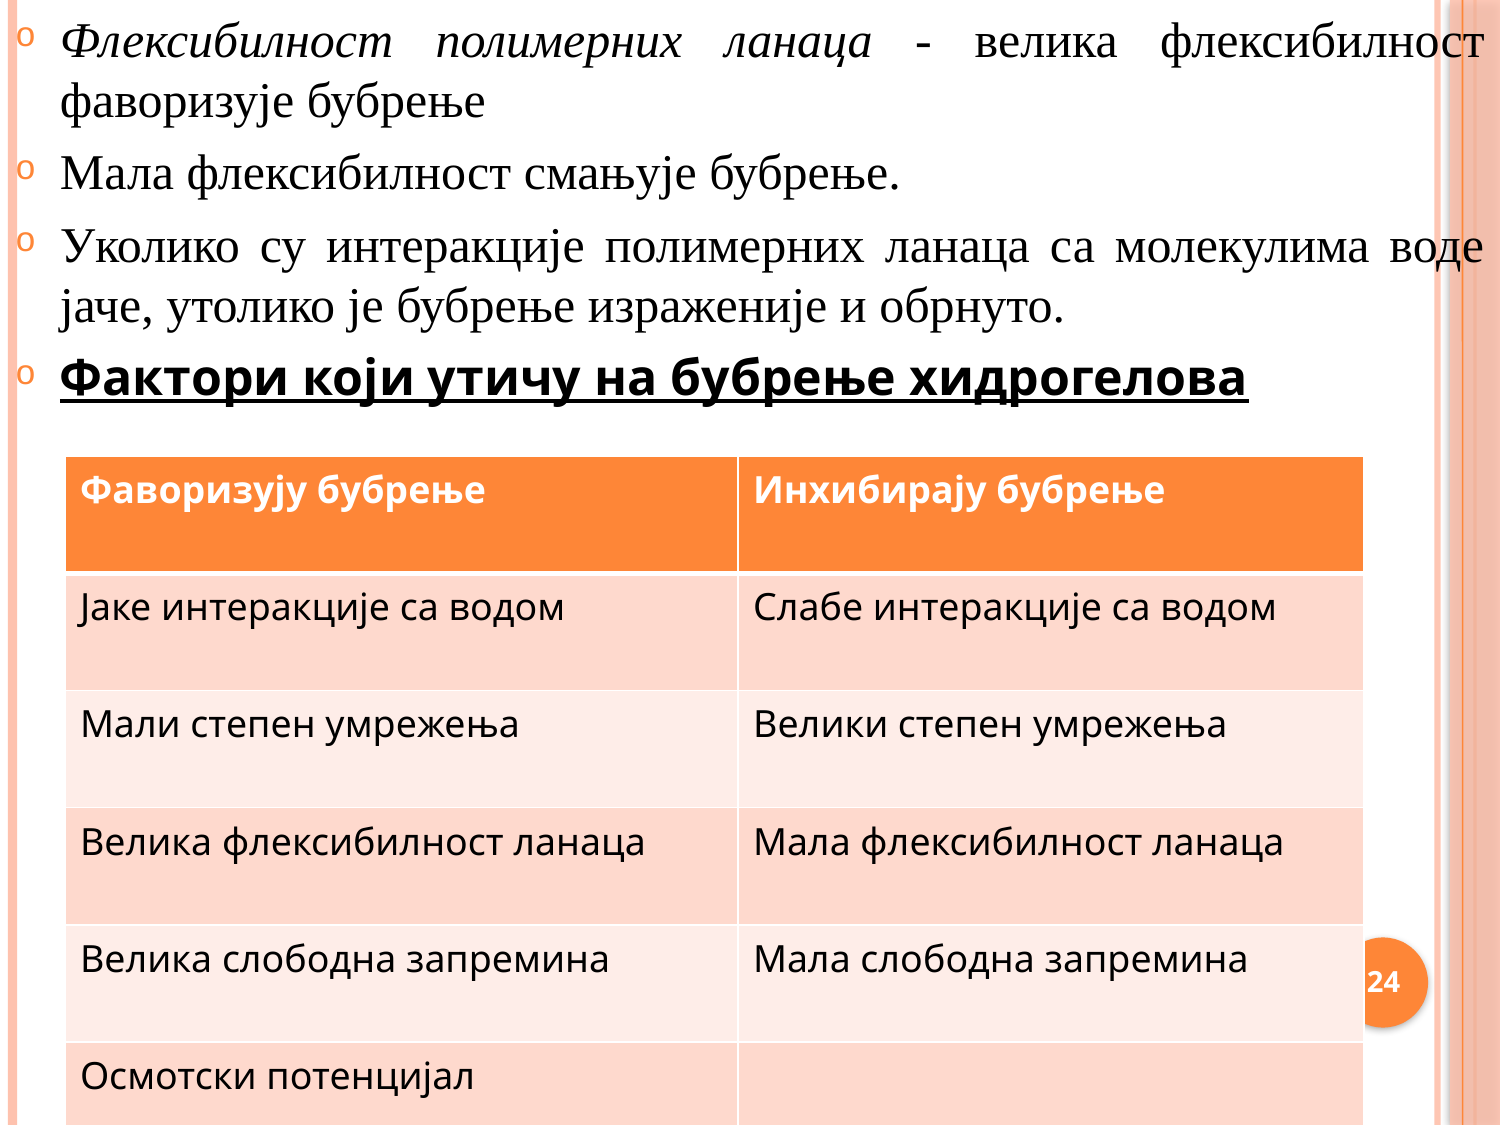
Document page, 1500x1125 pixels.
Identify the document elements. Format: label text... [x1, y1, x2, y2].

table_cell Велика слободна запремина [66, 926, 737, 1041]
table_cell Слабе интеракције са водом [739, 576, 1363, 690]
table_cell Велика флексибилност ланаца [66, 808, 737, 924]
table_cell [739, 1043, 1363, 1125]
table_cell Мали степен умрежења [66, 691, 737, 807]
table_cell Мала слободна запремина [739, 926, 1363, 1041]
table_cell Осмотски потенцијал [66, 1043, 737, 1125]
table_header Инхибирају бубрење [739, 457, 1363, 571]
table_header Фаворизују бубрење [66, 457, 737, 571]
list Флексибилност полимерних ланаца - велика флексибилност фаворизује бубрење Мала флексибилност смањује бубрење. Уколико су интеракције полимерних ланаца са молекулима воде јаче, утолико је бубрење израженије и обрнуто. Фактори који утичу на бубрење хидрогелова [0, 0, 1500, 1125]
table_cell Мала флексибилност ланаца [739, 808, 1363, 924]
table_cell Јаке интеракције са водом [66, 576, 737, 690]
table_cell Велики степен умрежења [739, 691, 1363, 807]
